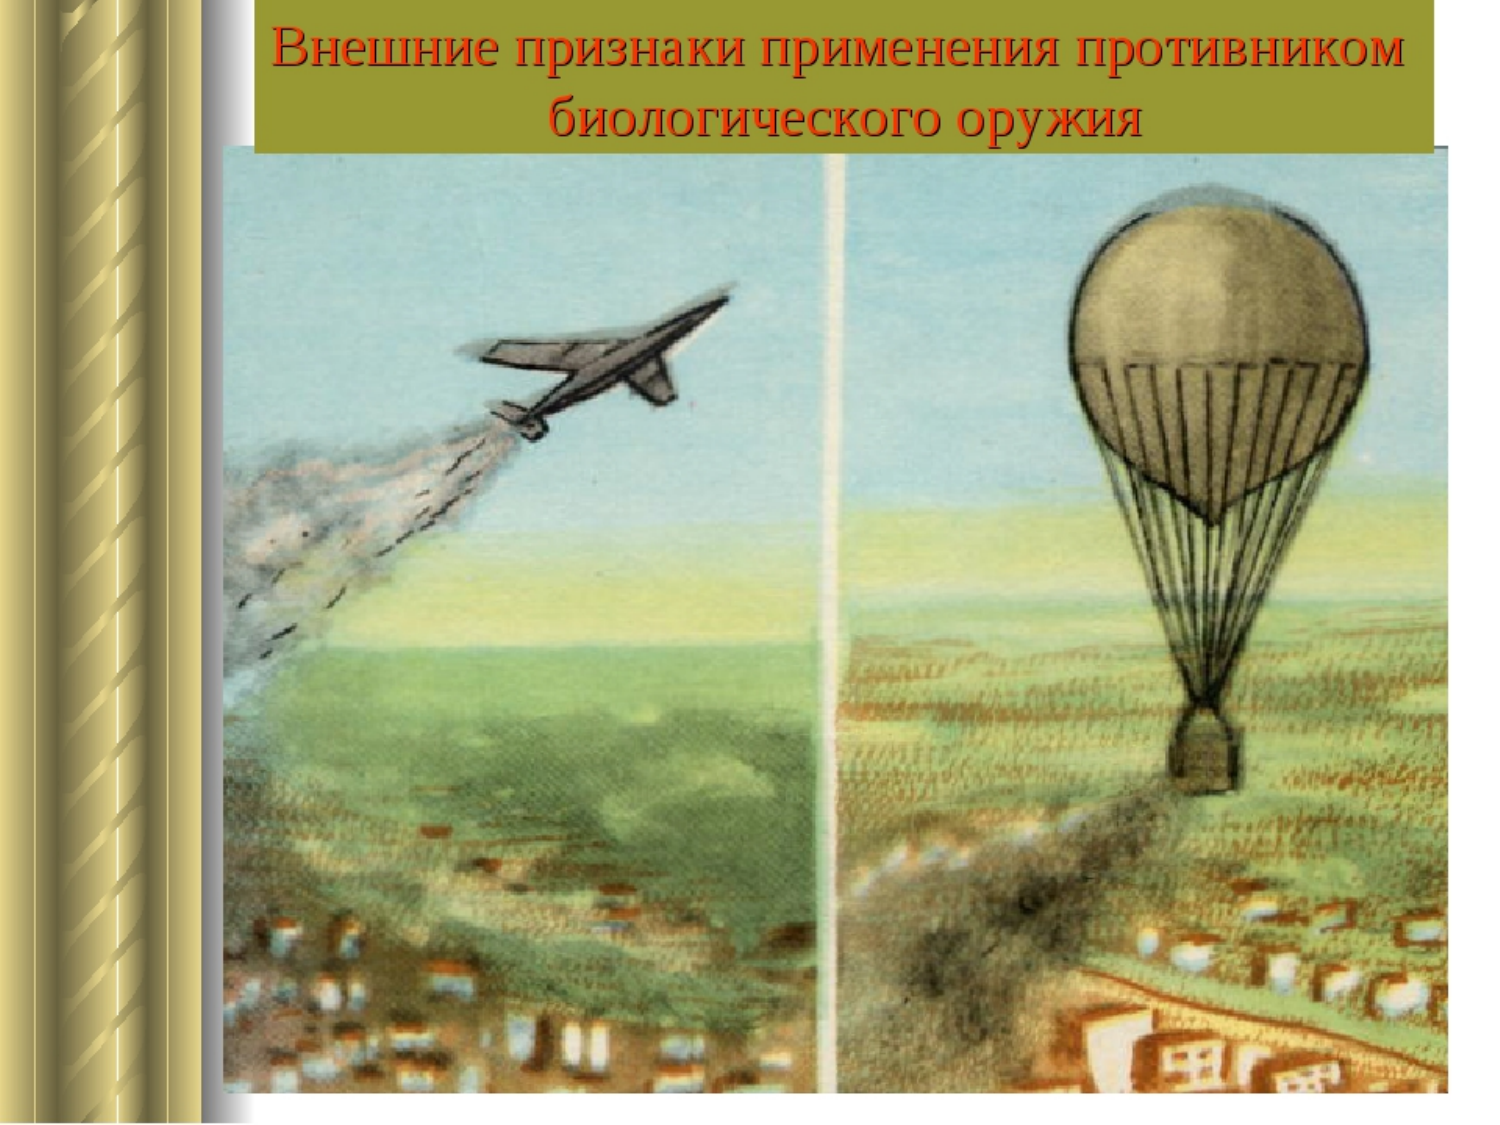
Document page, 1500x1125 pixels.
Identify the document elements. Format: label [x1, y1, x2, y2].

list [0, 0, 1500, 1125]
